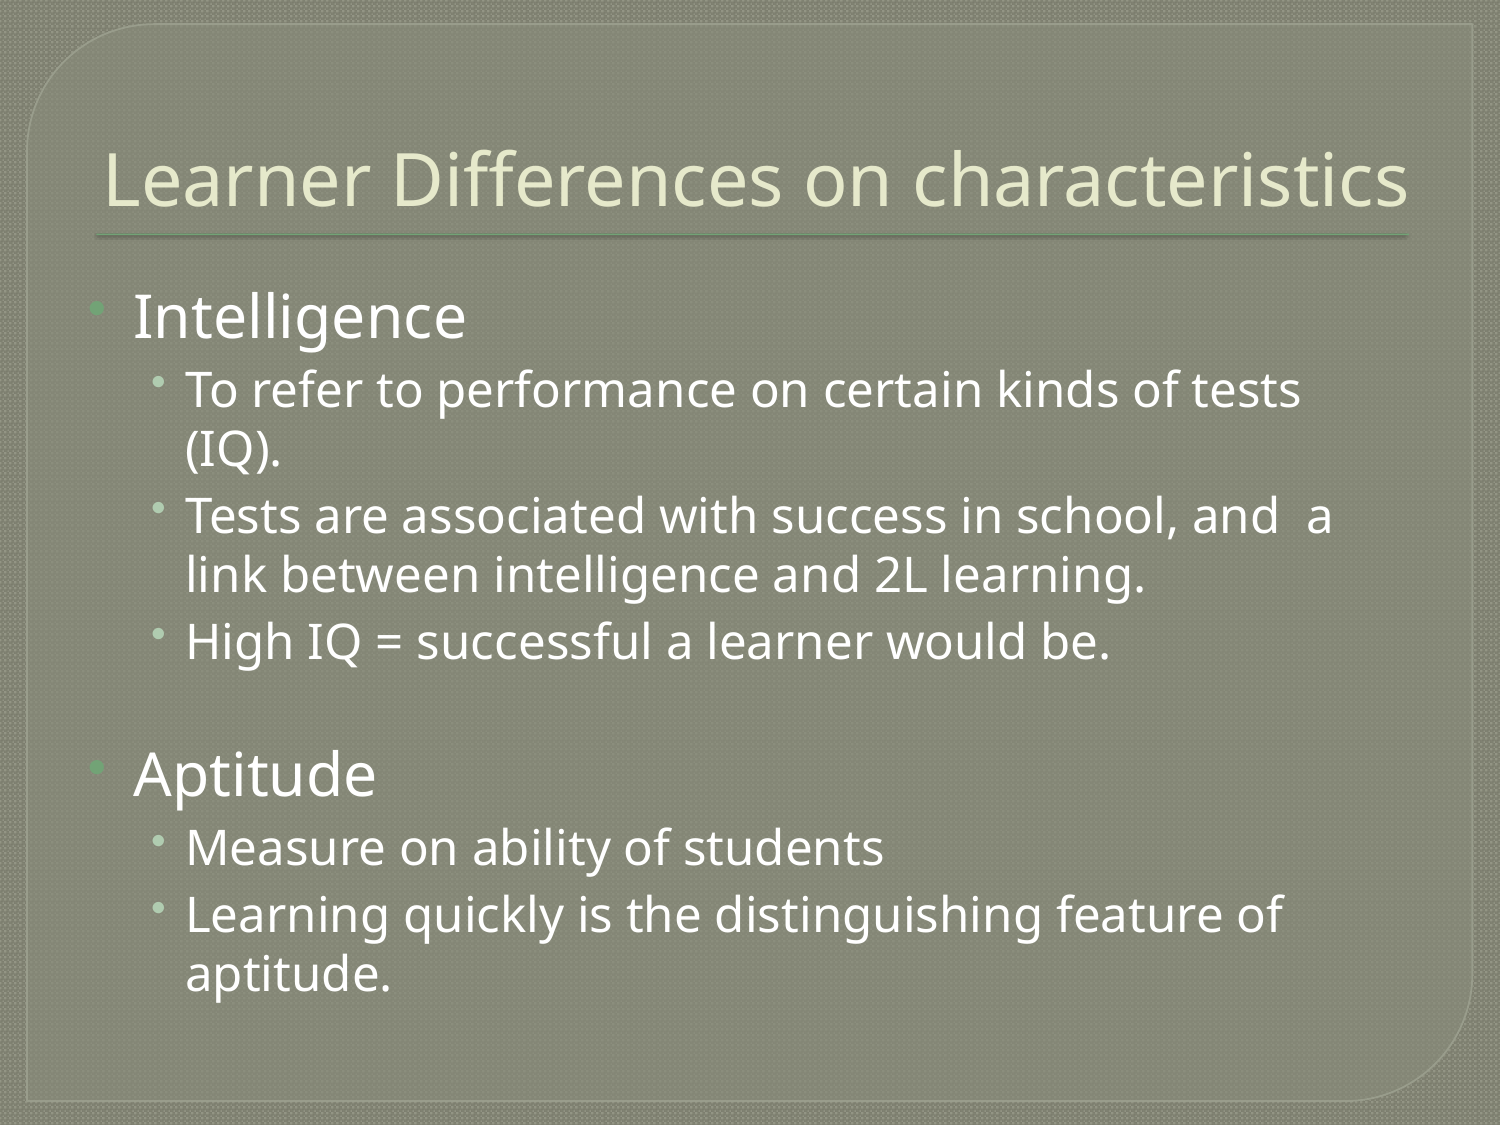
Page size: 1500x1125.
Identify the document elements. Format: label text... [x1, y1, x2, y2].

title Learner Differences on characteristics [75, 41, 1425, 230]
list Intelligence To refer to performance on certain kinds of tests (IQ). Tests are associated with success in school, and a link between intelligence and 2L learning. High IQ = successful a learner would be. Aptitude Measure on ability of students Learning quickly is the distinguishing feature of aptitude. [75, 270, 1425, 1013]
